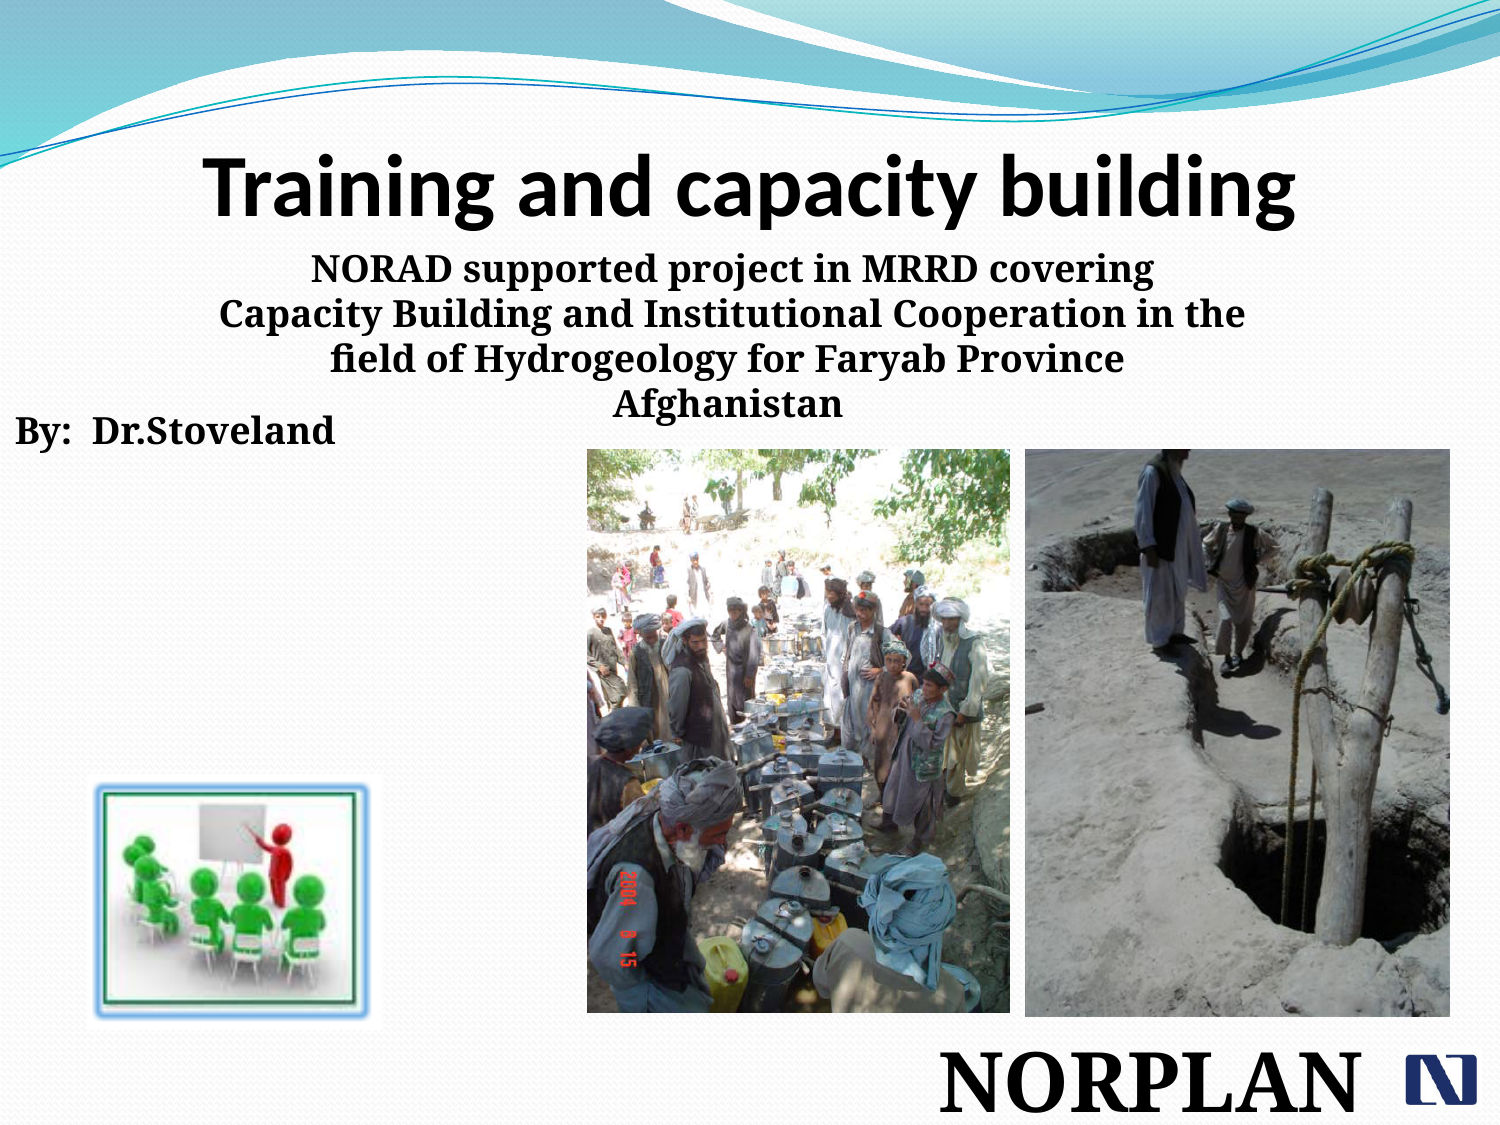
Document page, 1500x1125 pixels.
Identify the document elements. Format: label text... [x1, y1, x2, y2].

text_box Training and capacity building [74, 87, 1425, 275]
picture [1399, 1049, 1483, 1111]
text_box NORAD supported project in MRRD covering Capacity Building and Institutional Cooperation in the field of Hydrogeology for Faryab Province Afghanistan [165, 237, 1300, 433]
text_box By: Dr.Stoveland [0, 399, 525, 460]
text_box NORPLAN [923, 1021, 1379, 1125]
picture [87, 774, 382, 1030]
picture [1024, 449, 1451, 1017]
picture [587, 449, 1010, 1013]
